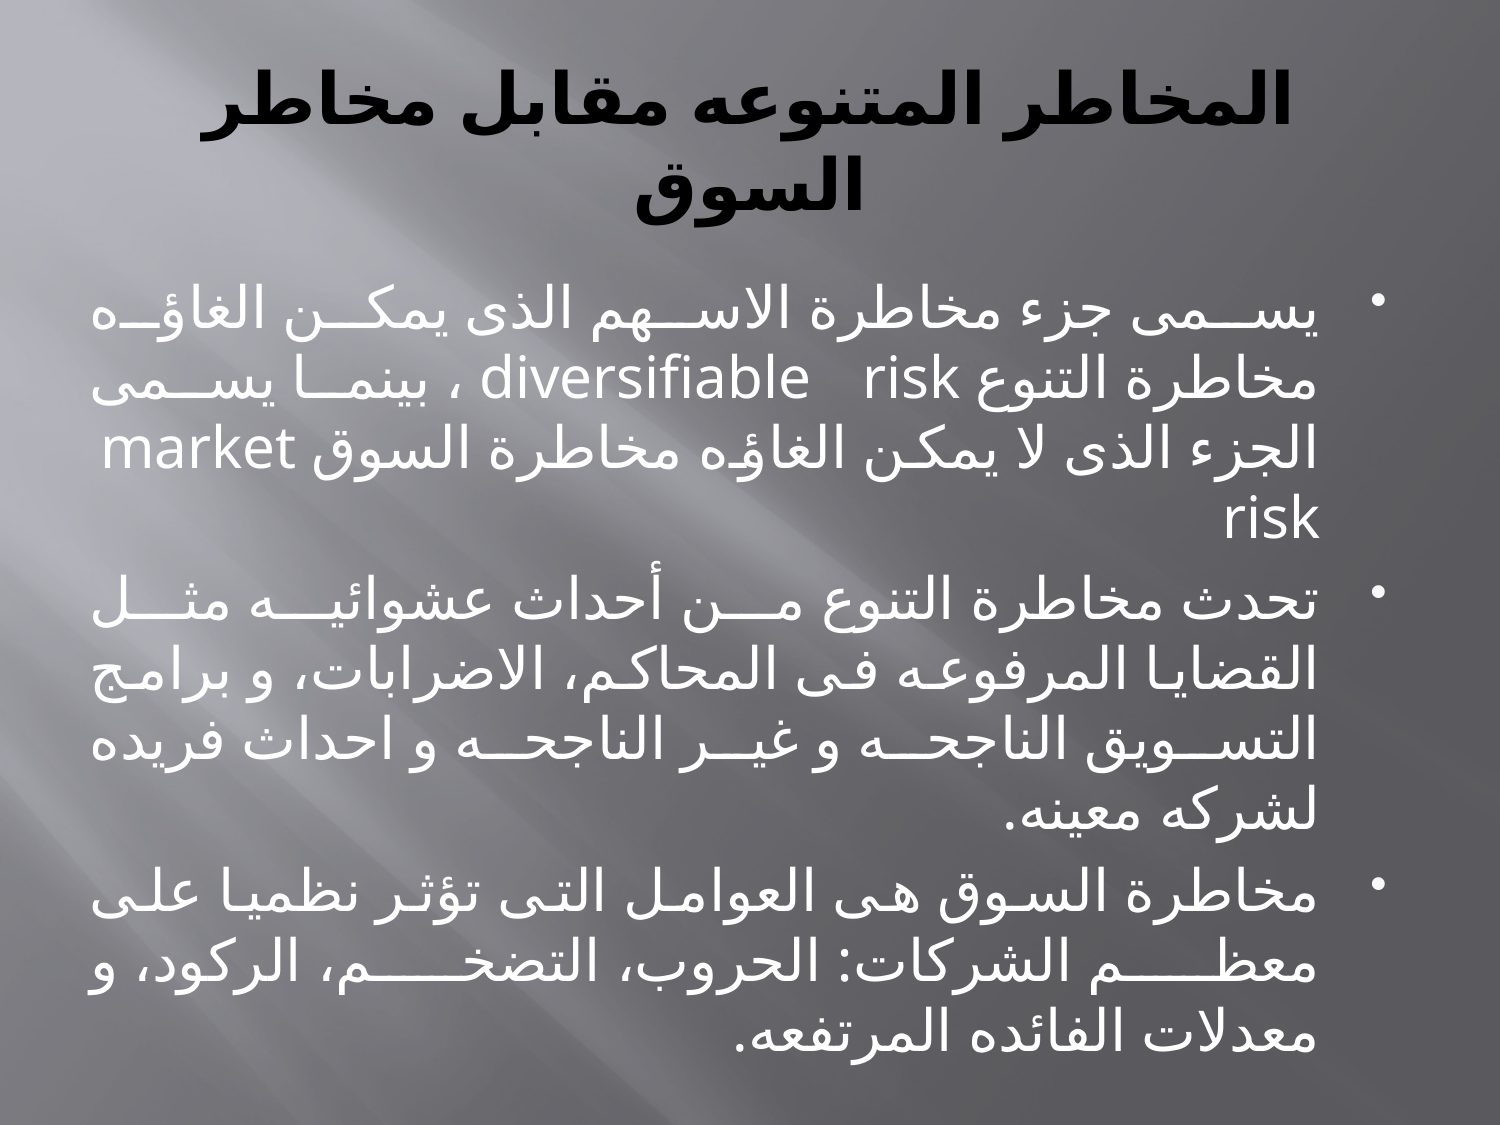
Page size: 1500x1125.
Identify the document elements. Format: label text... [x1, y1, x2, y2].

title المخاطر المتنوعه مقابل مخاطر السوق [75, 45, 1425, 233]
list يسمى جزء مخاطرة الاسهم الذى يمكن الغاؤه مخاطرة التنوع diversifiable risk ، بينما يسمى الجزء الذى لا يمكن الغاؤه مخاطرة السوق market risk تحدث مخاطرة التنوع من أحداث عشوائيه مثل القضايا المرفوعه فى المحاكم، الاضرابات، و برامج التسويق الناجحه و غير الناجحه و احداث فريده لشركه معينه. مخاطرة السوق هى العوامل التى تؤثر نظميا على معظم الشركات: الحروب، التضخم، الركود، و معدلات الفائده المرتفعه. [75, 262, 1425, 1035]
